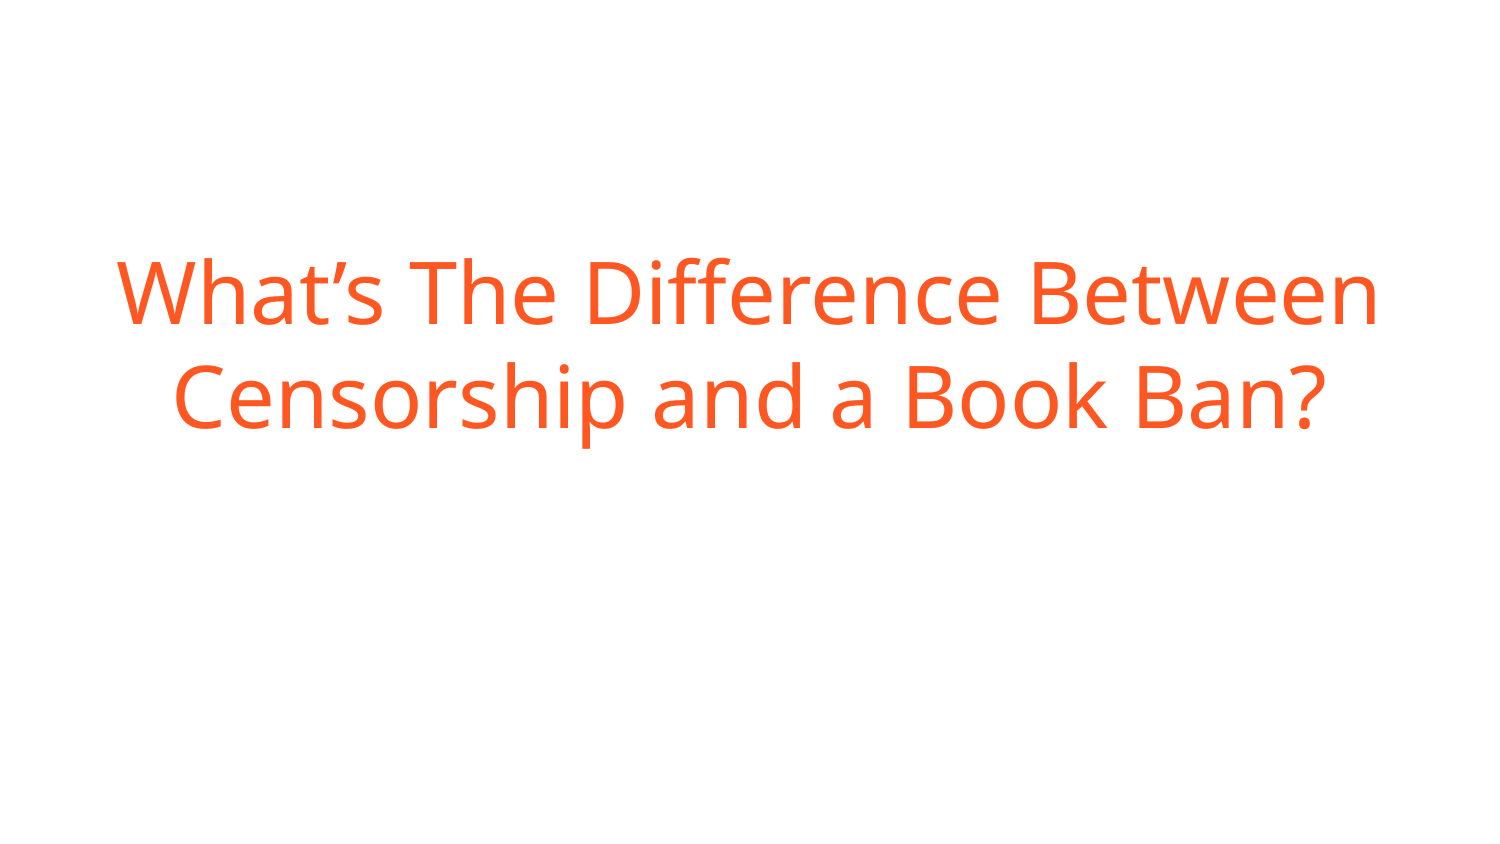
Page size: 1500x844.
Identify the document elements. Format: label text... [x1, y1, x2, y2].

title What’s The Difference Between Censorship and a Book Ban? [51, 222, 1449, 544]
